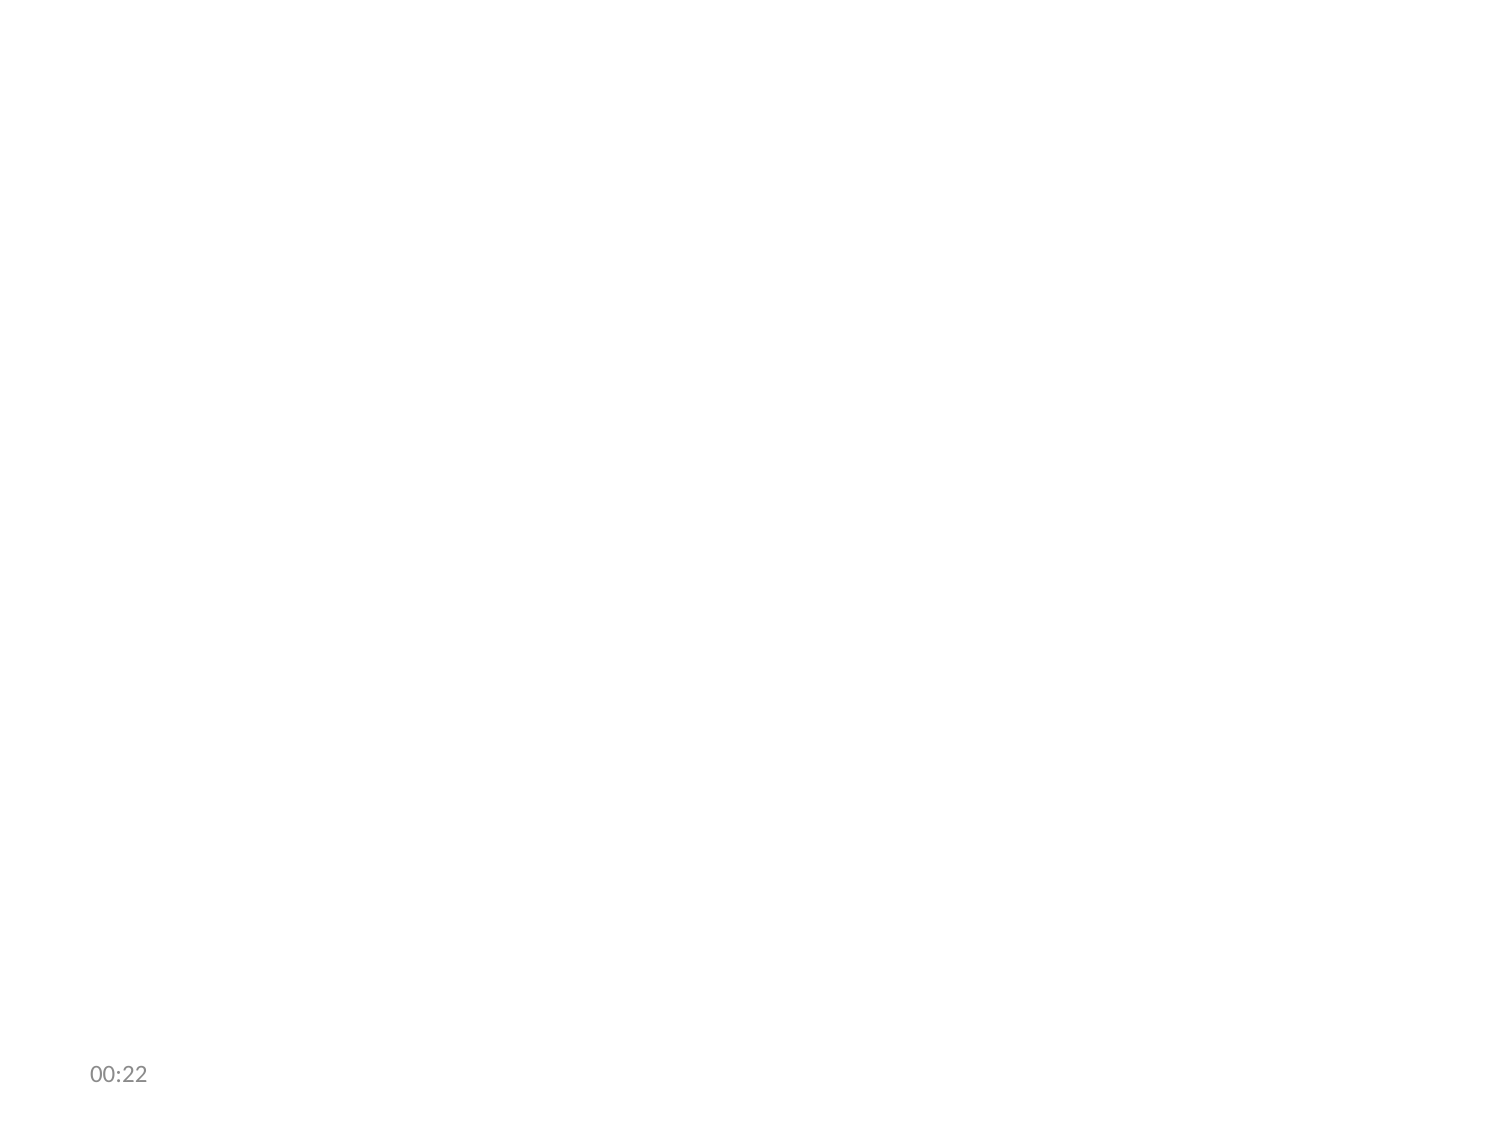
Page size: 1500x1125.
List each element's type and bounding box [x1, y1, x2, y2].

slide_number [75, 1042, 425, 1103]
